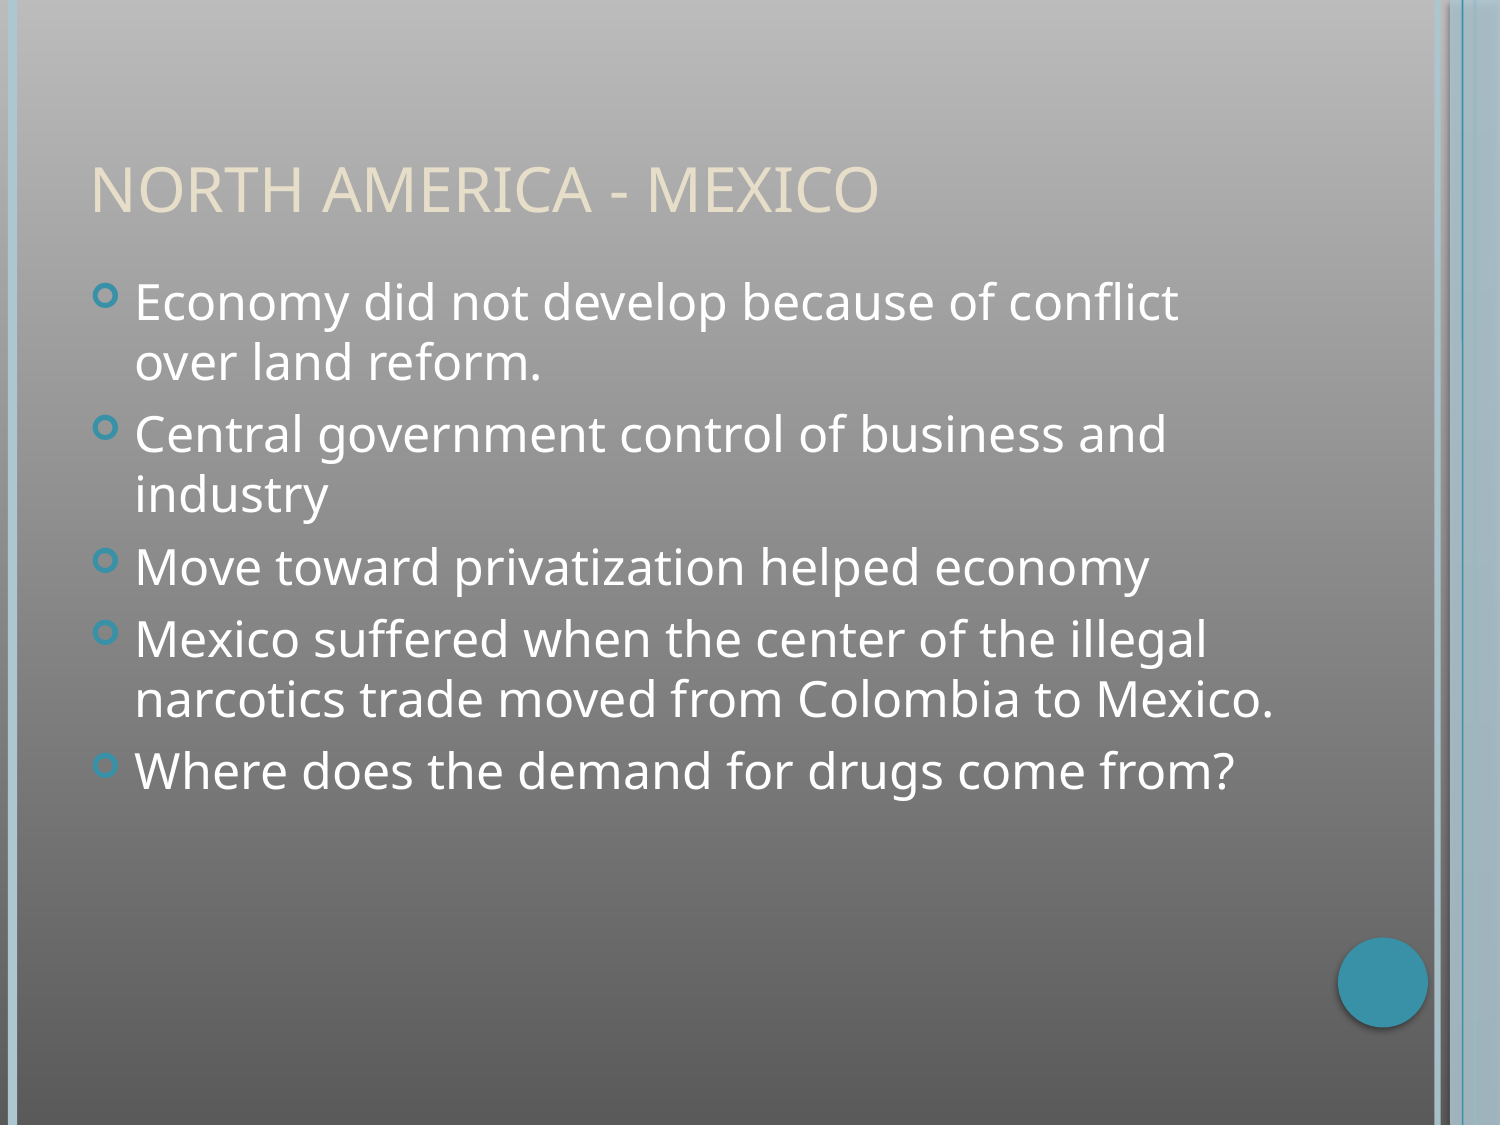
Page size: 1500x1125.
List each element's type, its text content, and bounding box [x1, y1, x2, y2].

list Economy did not develop because of conflict over land reform. Central government control of business and industry Move toward privatization helped economy Mexico suffered when the center of the illegal narcotics trade moved from Colombia to Mexico. Where does the demand for drugs come from? [75, 262, 1300, 1062]
title North America - Mexico [75, 45, 1300, 233]
